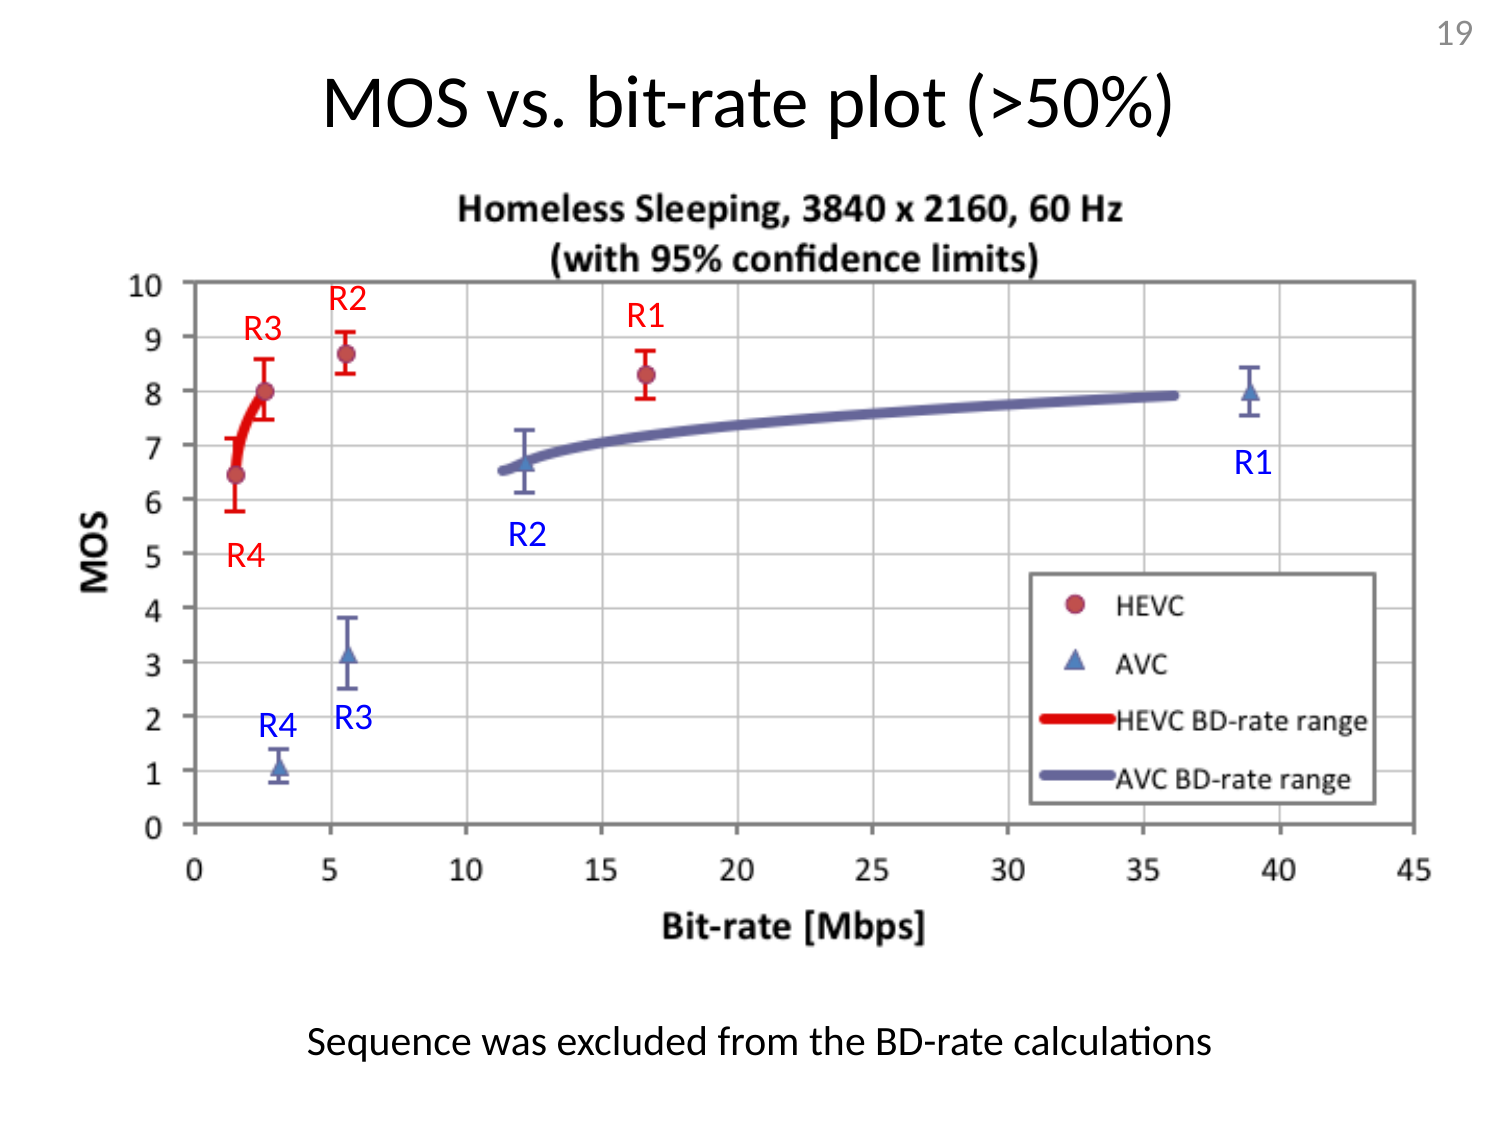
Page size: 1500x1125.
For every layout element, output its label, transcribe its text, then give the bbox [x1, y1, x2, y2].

slide_number 19 [1374, 0, 1489, 60]
text_box MOS vs. bit-rate plot (>50%) [26, 45, 1473, 158]
picture [0, 172, 1500, 953]
text_box Sequence was excluded from the BD-rate calculations [292, 1006, 1228, 1071]
